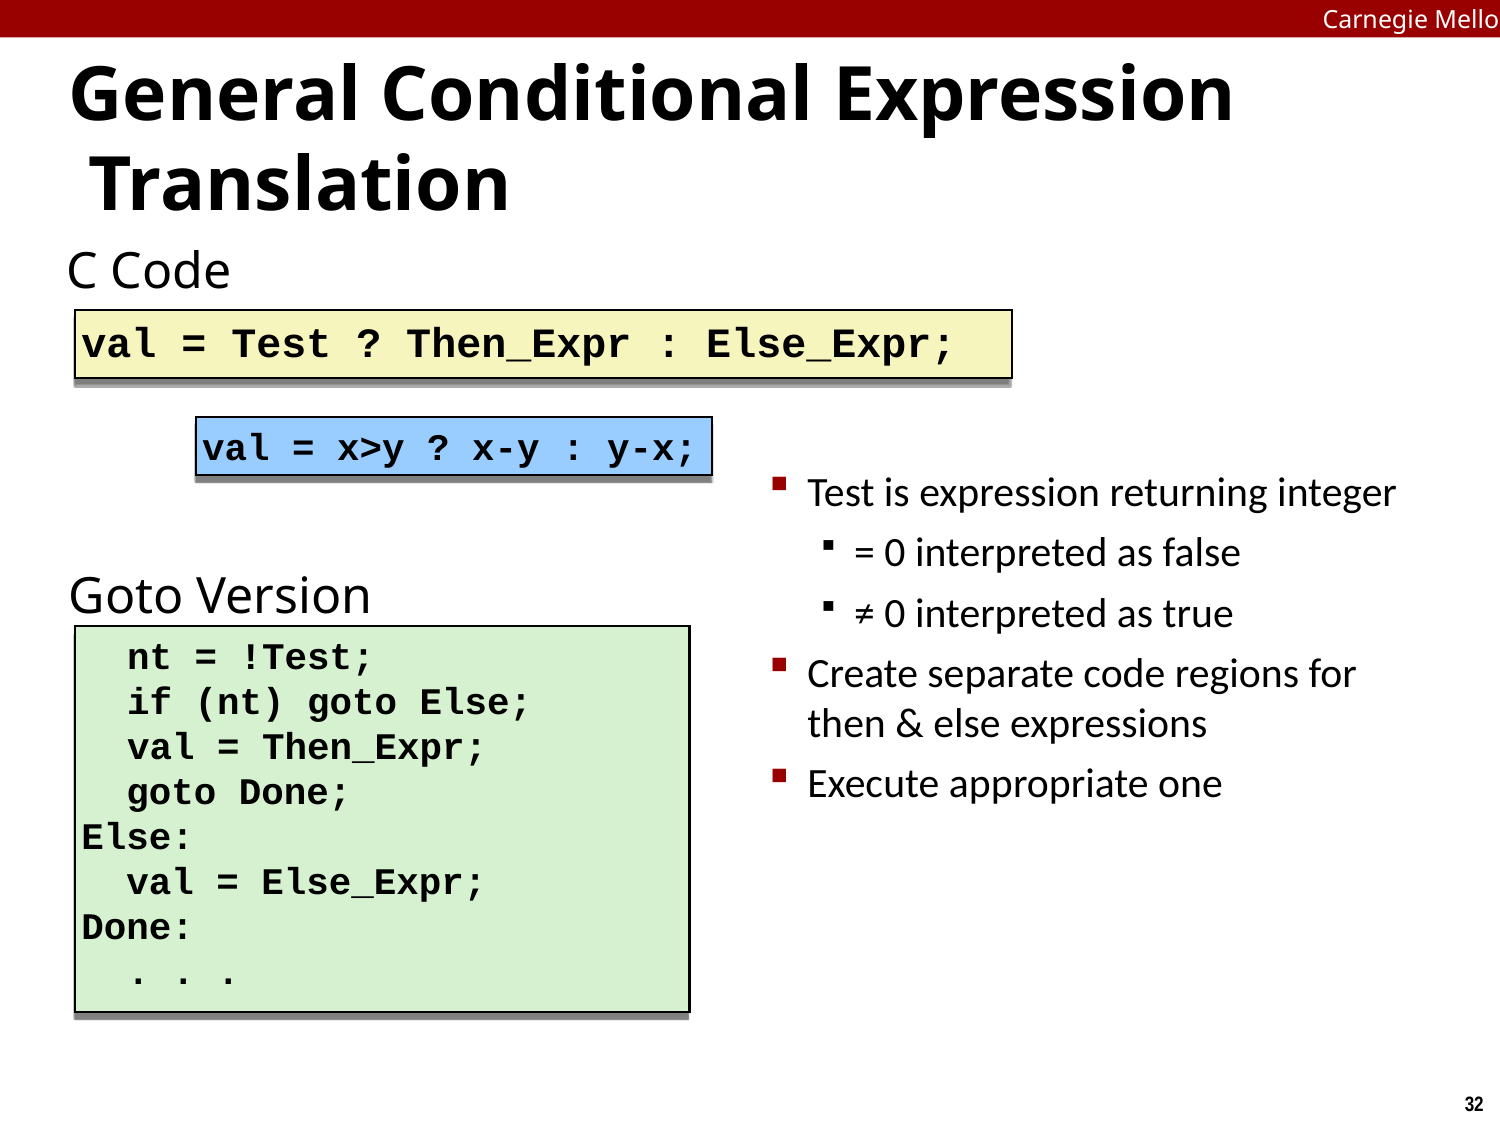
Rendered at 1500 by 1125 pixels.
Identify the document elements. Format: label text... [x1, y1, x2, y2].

text_box val = x>y ? x-y : y-x; [195, 416, 713, 475]
text_box [0, 0, 1500, 38]
text_box val = Test ? Then_Expr : Else_Expr; [75, 309, 1013, 379]
text_box C Code [60, 232, 542, 306]
text_box nt = !Test; if (nt) goto Else; val = Then_Expr; goto Done; Else: val = Else_Expr; Done: . . . [75, 625, 690, 1013]
text_box Goto Version [62, 557, 442, 631]
title General Conditional Expression Translation [62, 41, 1438, 230]
text_box Carnegie Mellon [1322, 3, 1500, 33]
list Test is expression returning integer = 0 interpreted as false ≠ 0 interpreted as true Create separate code regions for then & else expressions Execute appropriate one [710, 458, 1438, 1122]
